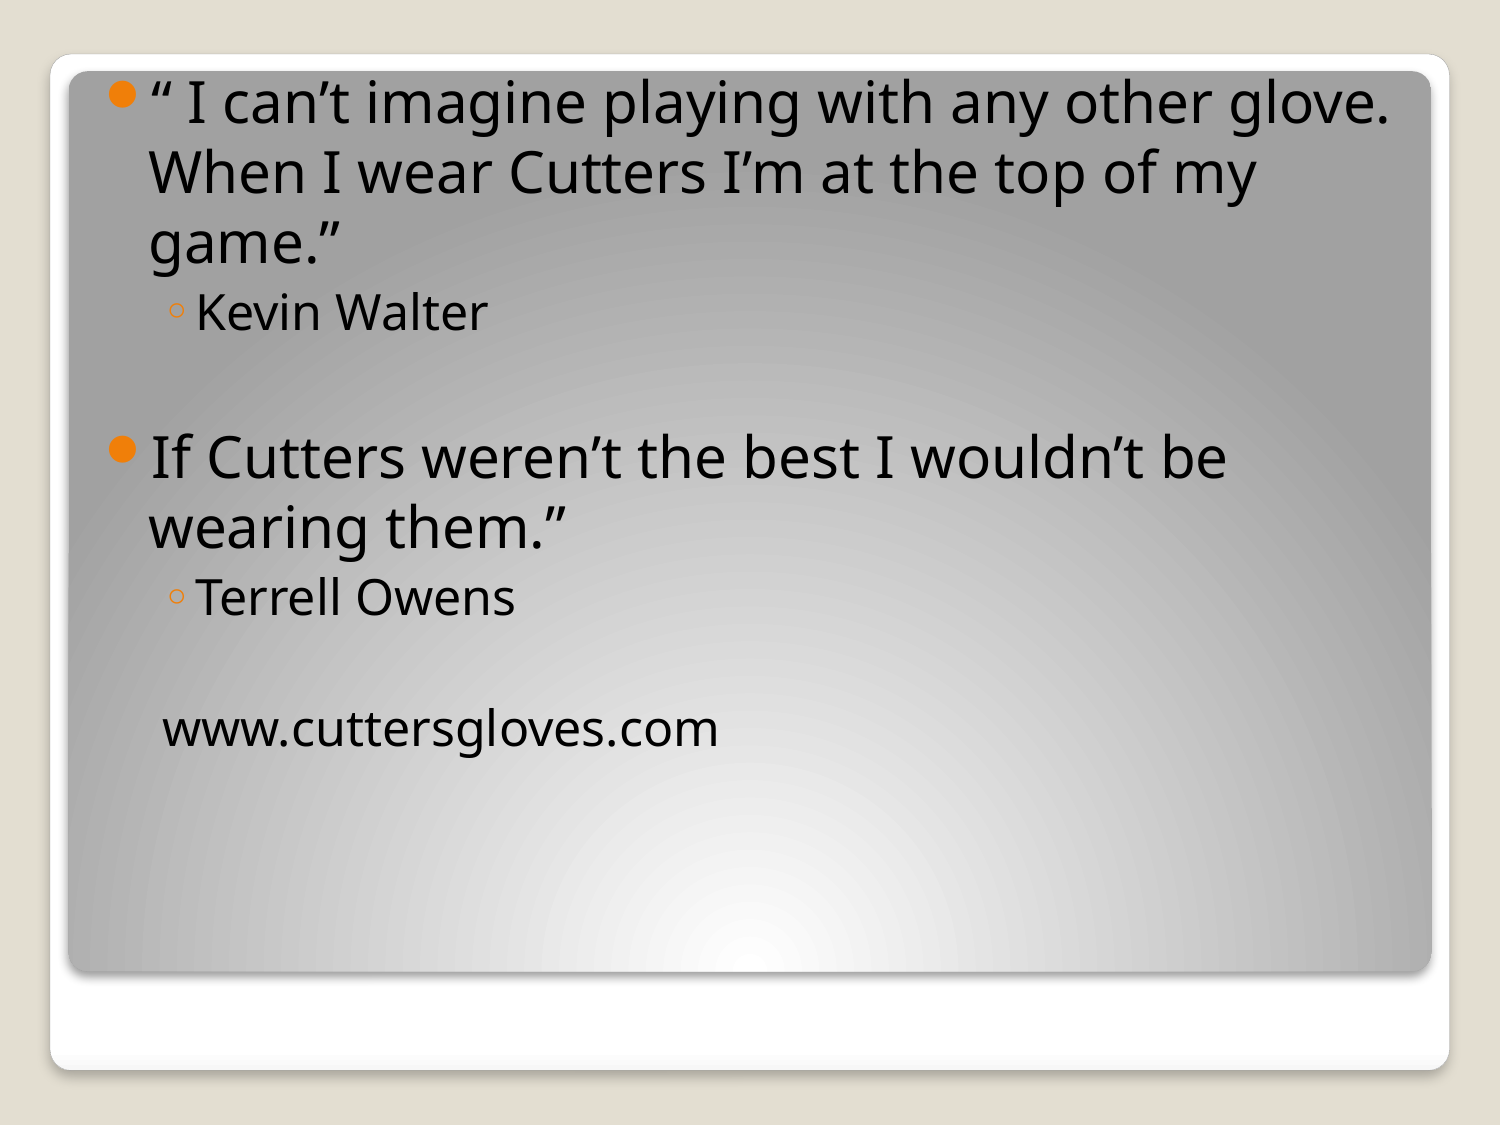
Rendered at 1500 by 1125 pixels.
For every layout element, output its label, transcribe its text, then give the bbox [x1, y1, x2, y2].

list “ I can’t imagine playing with any other glove. When I wear Cutters I’m at the top of my game.” Kevin Walter If Cutters weren’t the best I wouldn’t be wearing them.” Terrell Owens www.cuttersgloves.com [75, 50, 1425, 1005]
